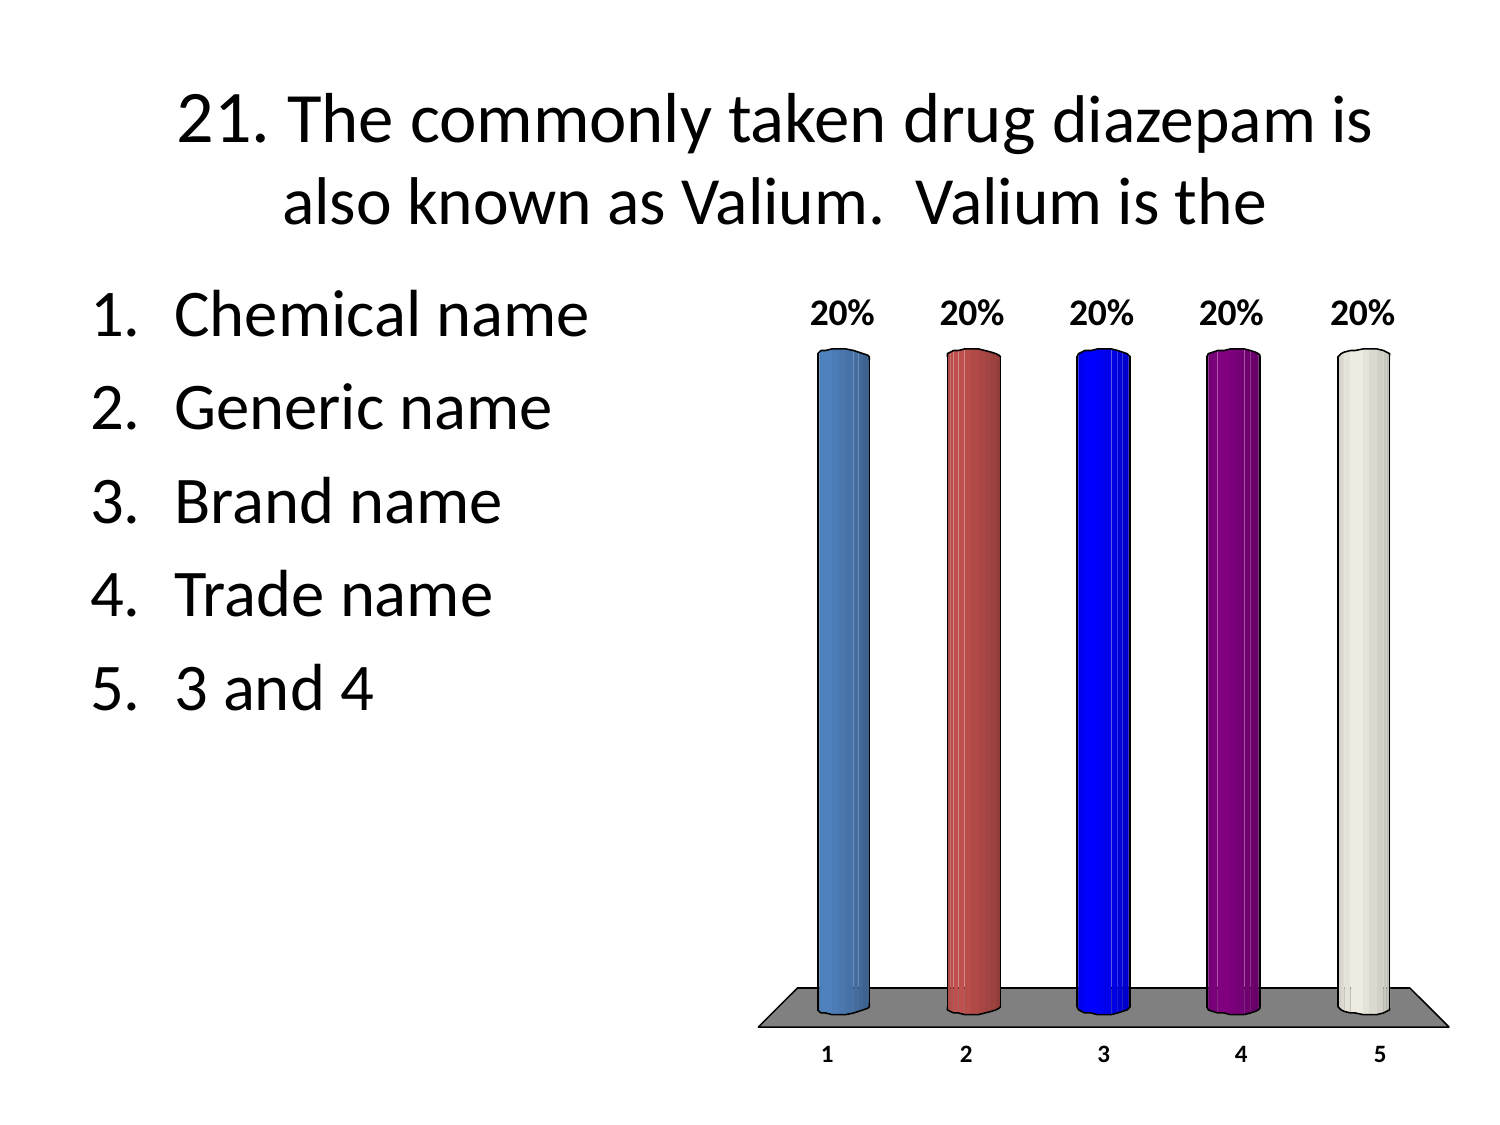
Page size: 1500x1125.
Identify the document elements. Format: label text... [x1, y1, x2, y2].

list Chemical name Generic name Brand name Trade name 3 and 4 [75, 262, 750, 1005]
title 21. The commonly taken drug diazepam is also known as Valium. Valium is the [99, 59, 1450, 247]
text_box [739, 270, 1490, 1115]
